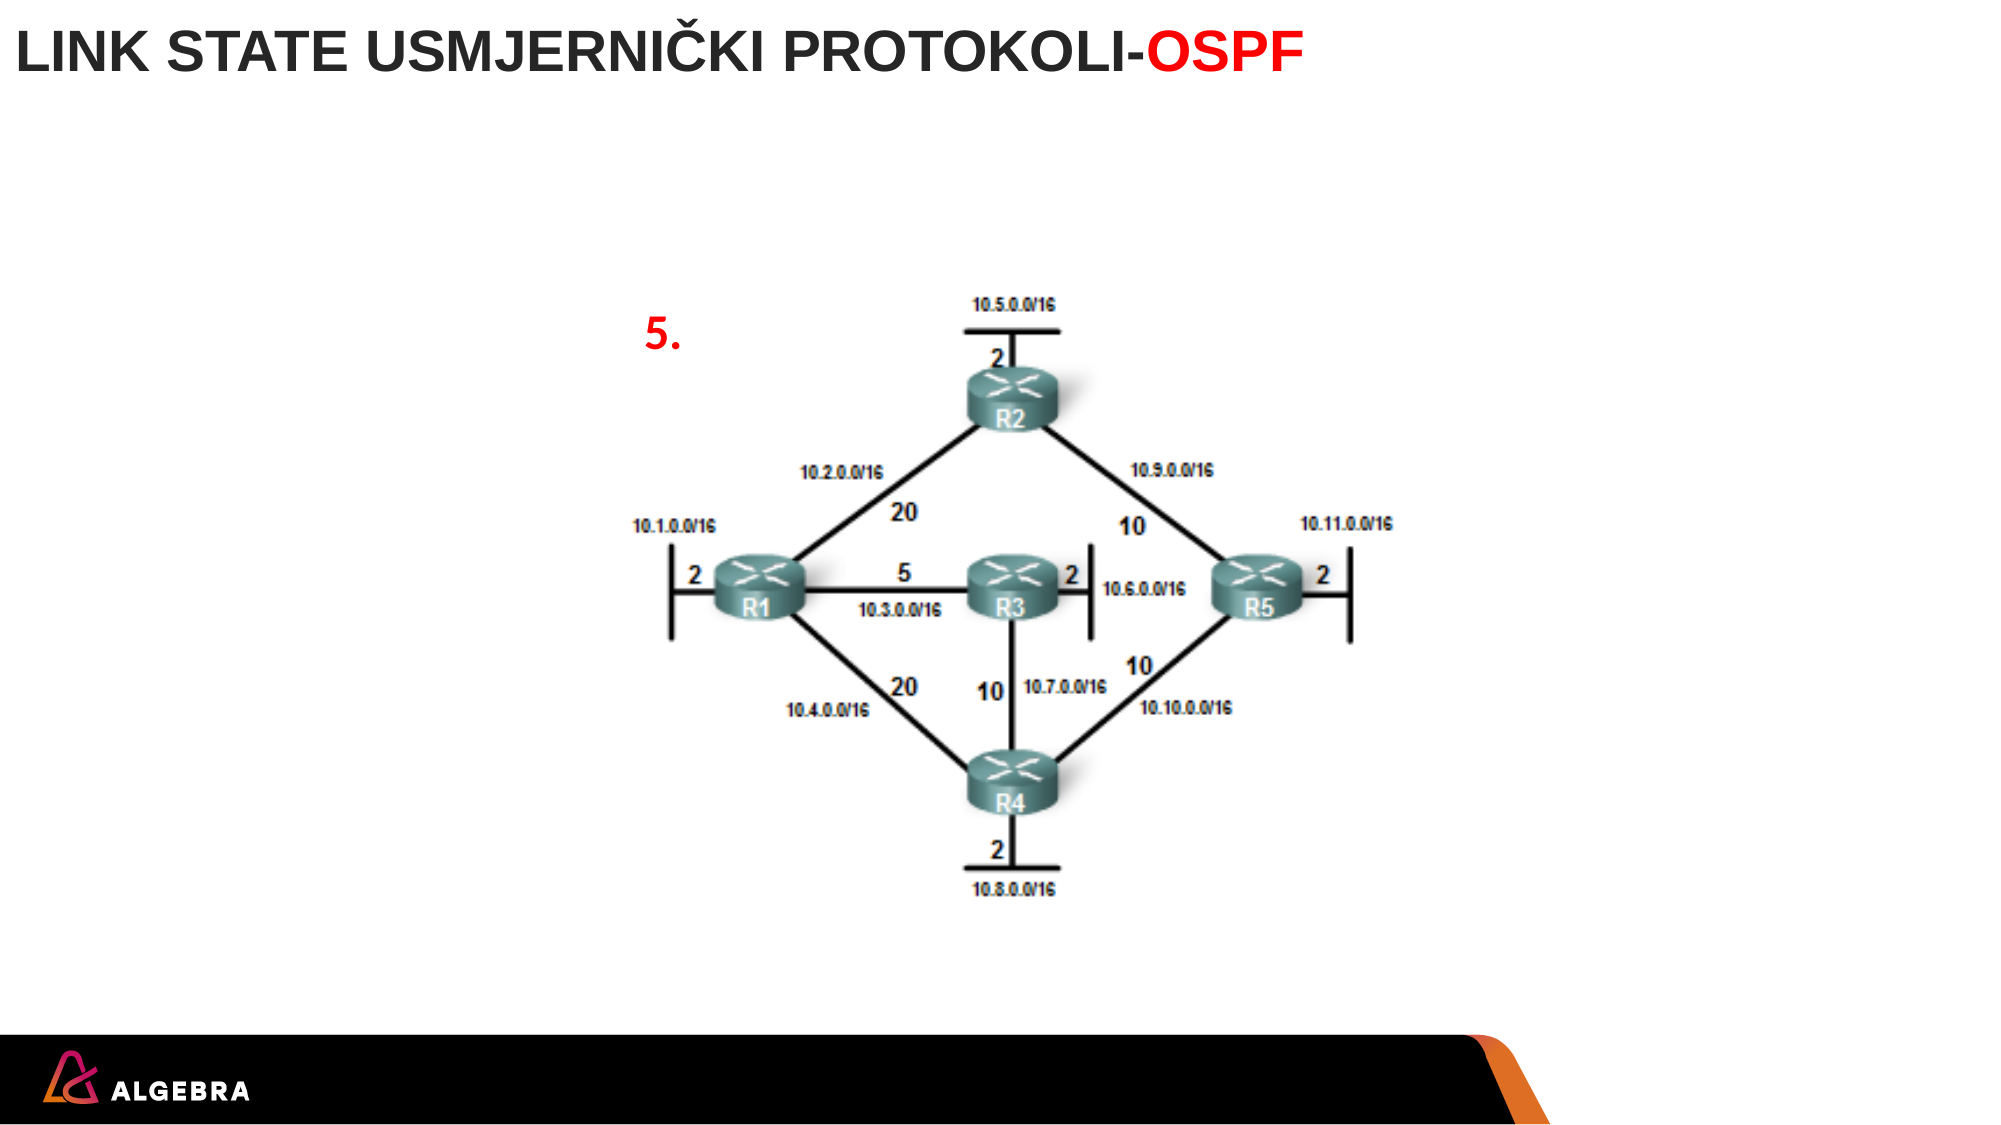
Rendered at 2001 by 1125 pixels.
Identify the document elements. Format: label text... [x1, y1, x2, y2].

title LINK STATE USMJERNIČKI PROTOKOLI-OSPF [0, 0, 1886, 107]
picture [628, 291, 1405, 927]
picture [0, 1034, 1733, 1125]
